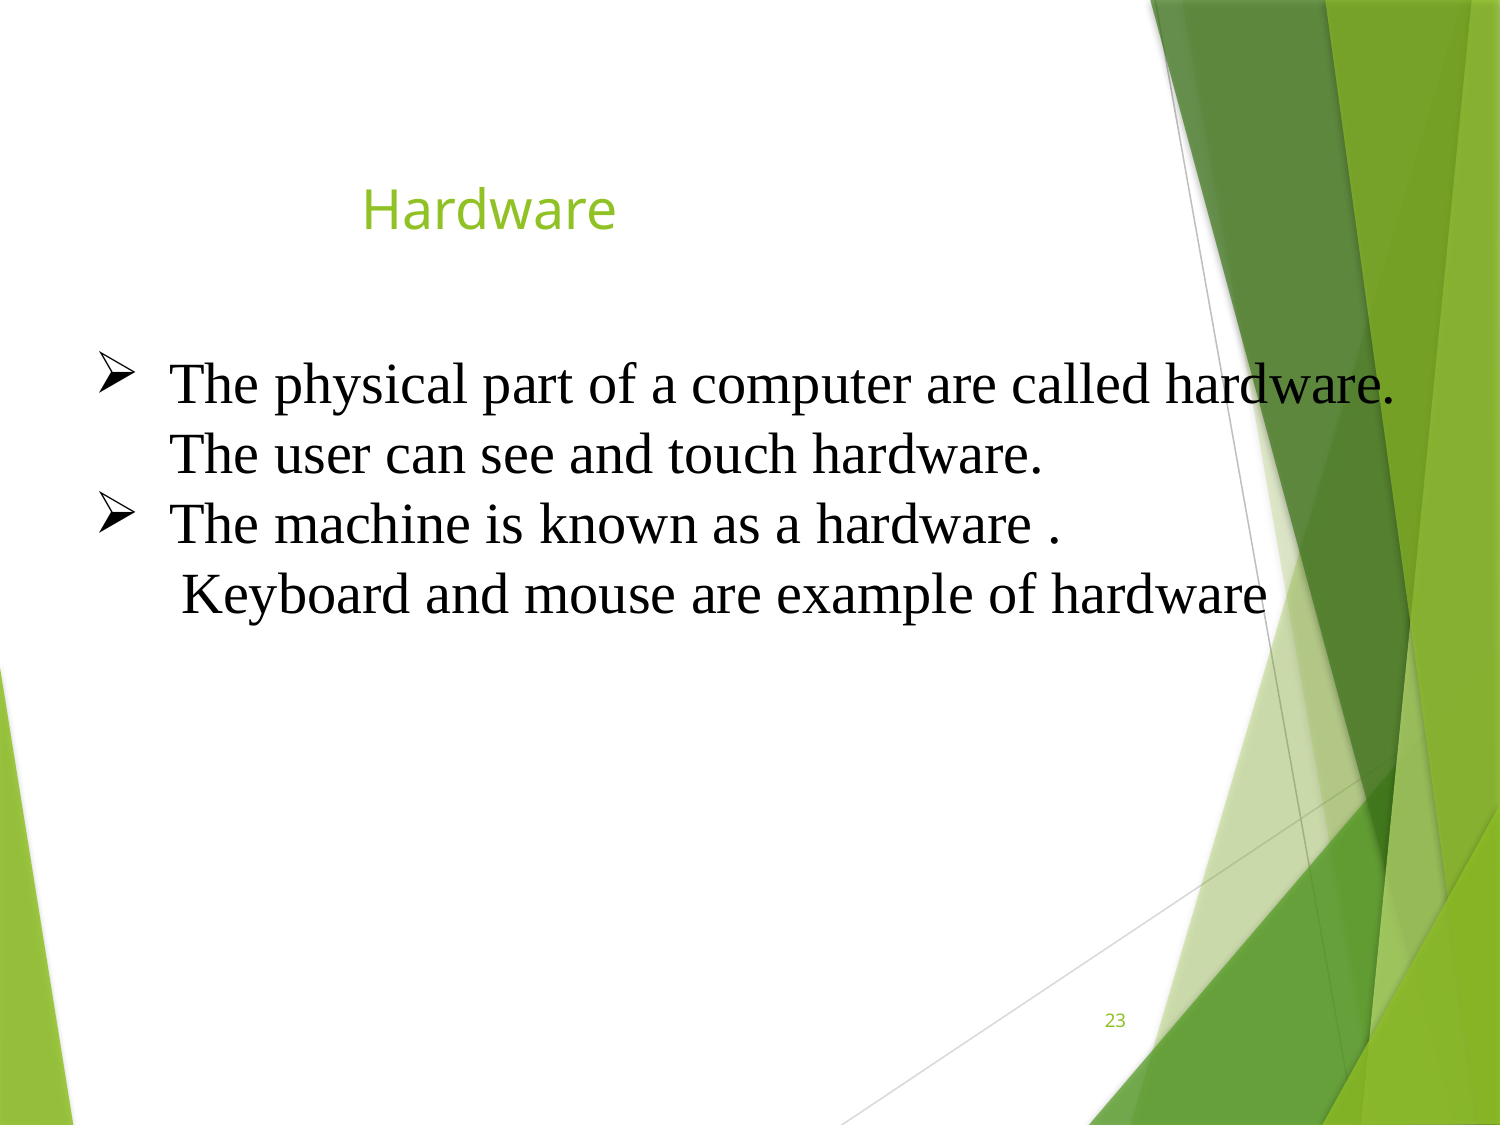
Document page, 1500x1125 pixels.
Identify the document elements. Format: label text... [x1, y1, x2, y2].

slide_number 23 [1057, 991, 1142, 1051]
text_box The physical part of a computer are called hardware. The user can see and touch hardware. The machine is known as a hardware . Keyboard and mouse are example of hardware [79, 262, 1442, 633]
title Hardware [99, 99, 1142, 262]
